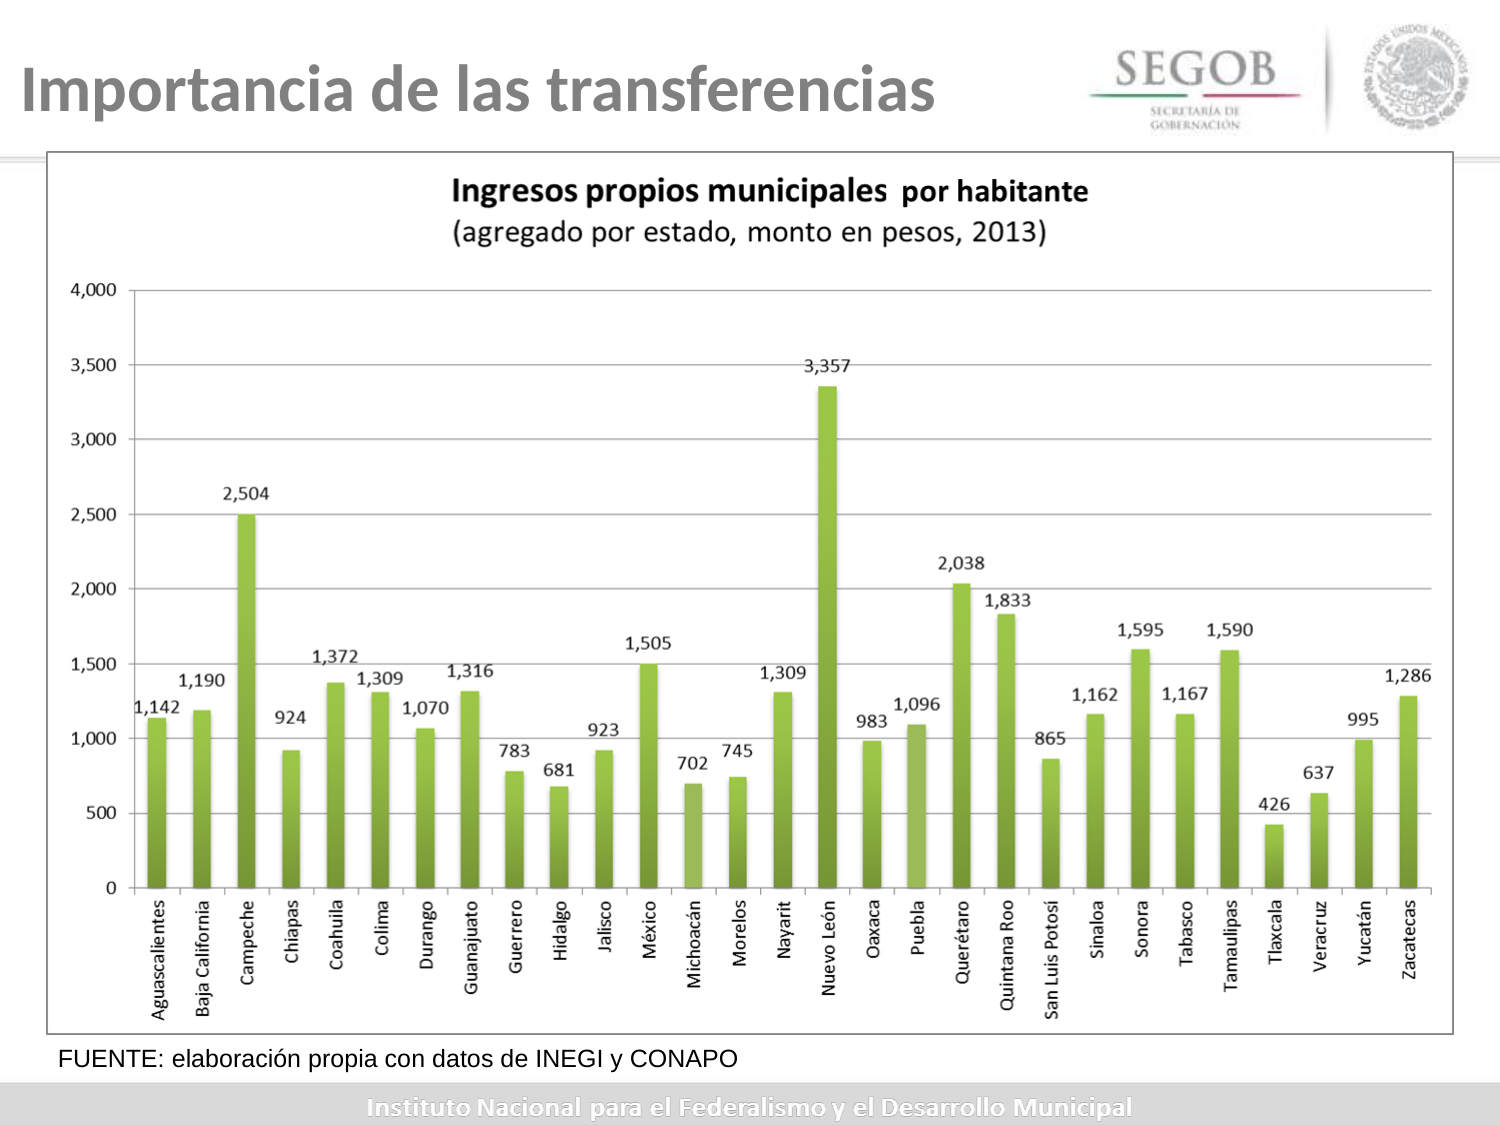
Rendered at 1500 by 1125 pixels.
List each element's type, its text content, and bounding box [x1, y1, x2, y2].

text_box FUENTE: elaboración propia con datos de INEGI y CONAPO [43, 1042, 755, 1080]
picture [0, 0, 1500, 1125]
text_box Importancia de las transferencias [4, 52, 1081, 132]
